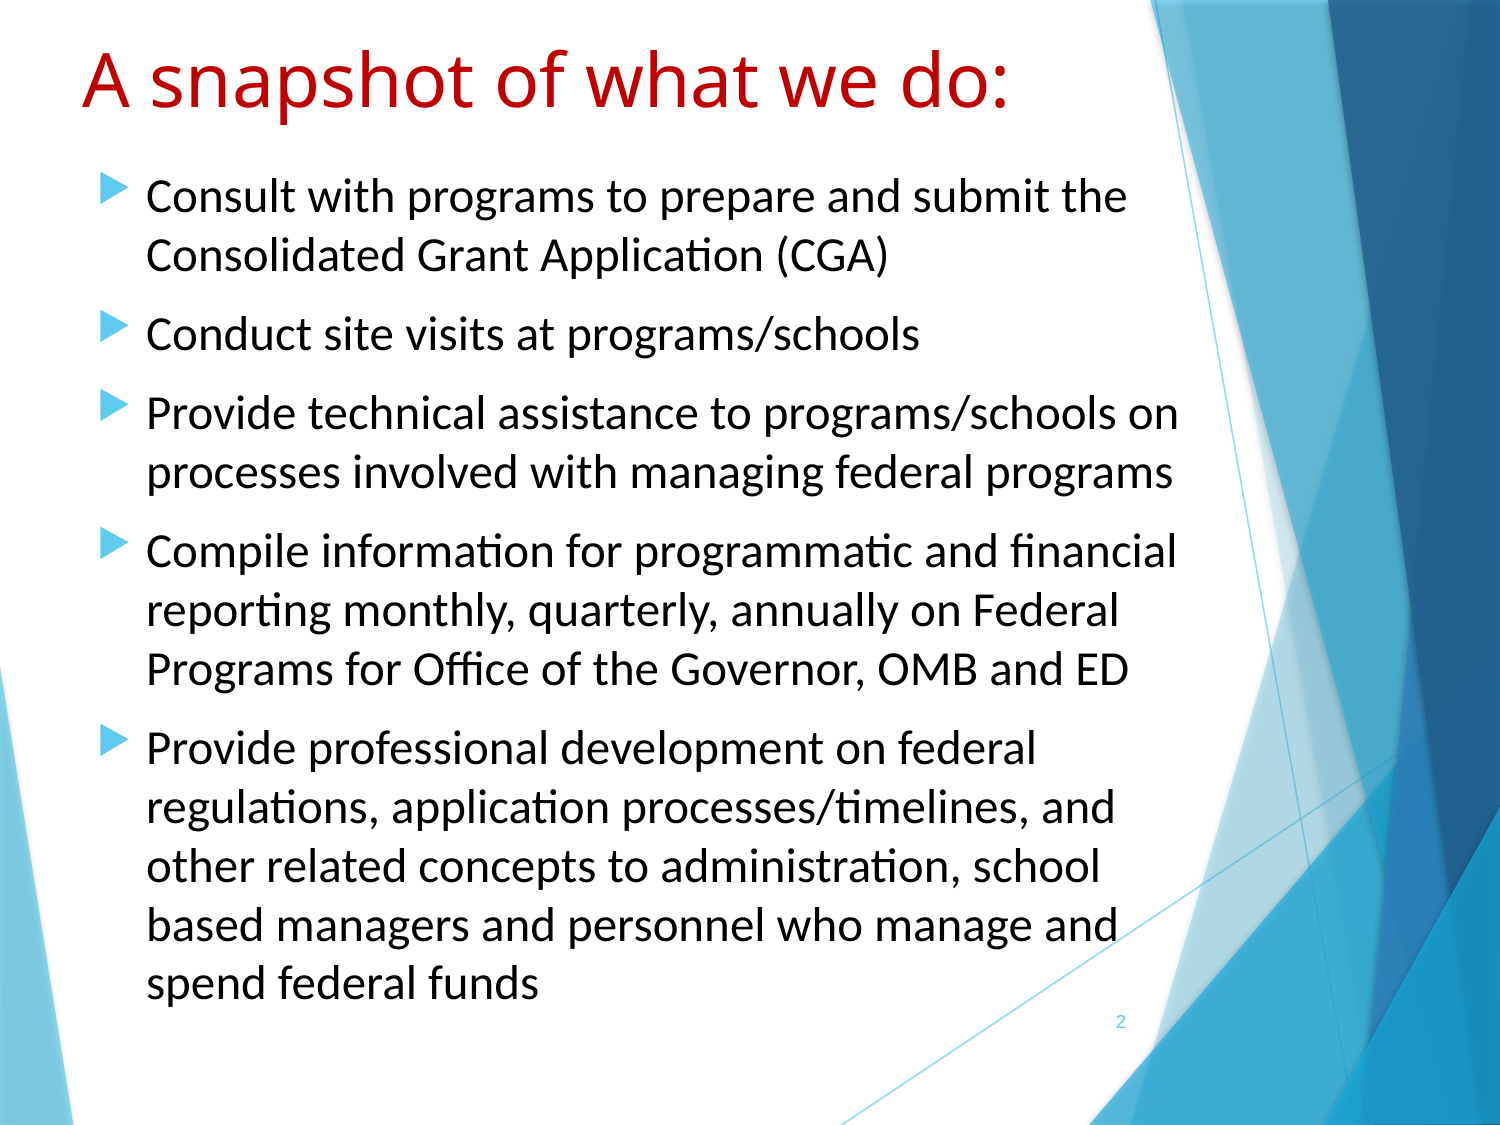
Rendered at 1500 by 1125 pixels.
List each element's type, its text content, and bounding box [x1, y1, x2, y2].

title A snapshot of what we do: [67, 24, 1425, 163]
list Consult with programs to prepare and submit the Consolidated Grant Application (CGA) Conduct site visits at programs/schools Provide technical assistance to programs/schools on processes involved with managing federal programs Compile information for programmatic and financial reporting monthly, quarterly, annually on Federal Programs for Office of the Governor, OMB and ED Provide professional development on federal regulations, application processes/timelines, and other related concepts to administration, school based managers and personnel who manage and spend federal funds [67, 156, 1200, 1057]
slide_number 2 [1057, 991, 1142, 1051]
